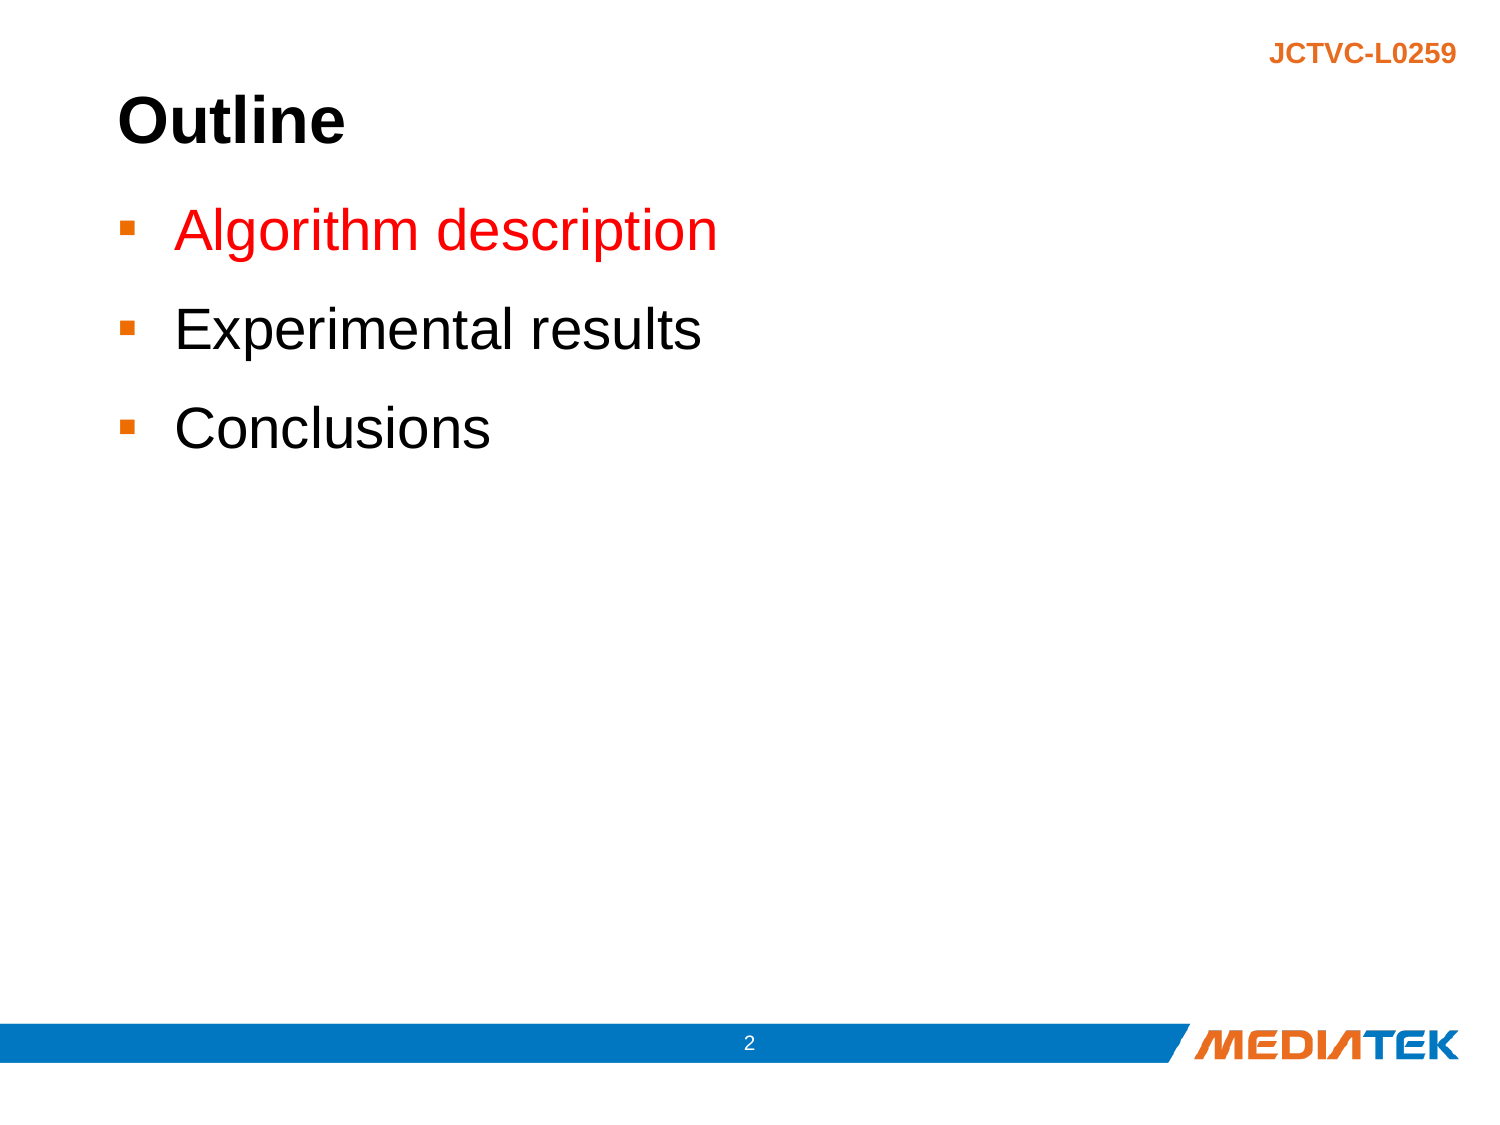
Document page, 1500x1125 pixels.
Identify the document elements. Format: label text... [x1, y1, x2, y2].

slide_number 1 [711, 1022, 789, 1090]
picture [789, 1023, 1459, 1063]
picture [0, 1023, 711, 1063]
list Algorithm description Experimental results Conclusions [102, 184, 1425, 998]
title Outline [101, 62, 1425, 172]
